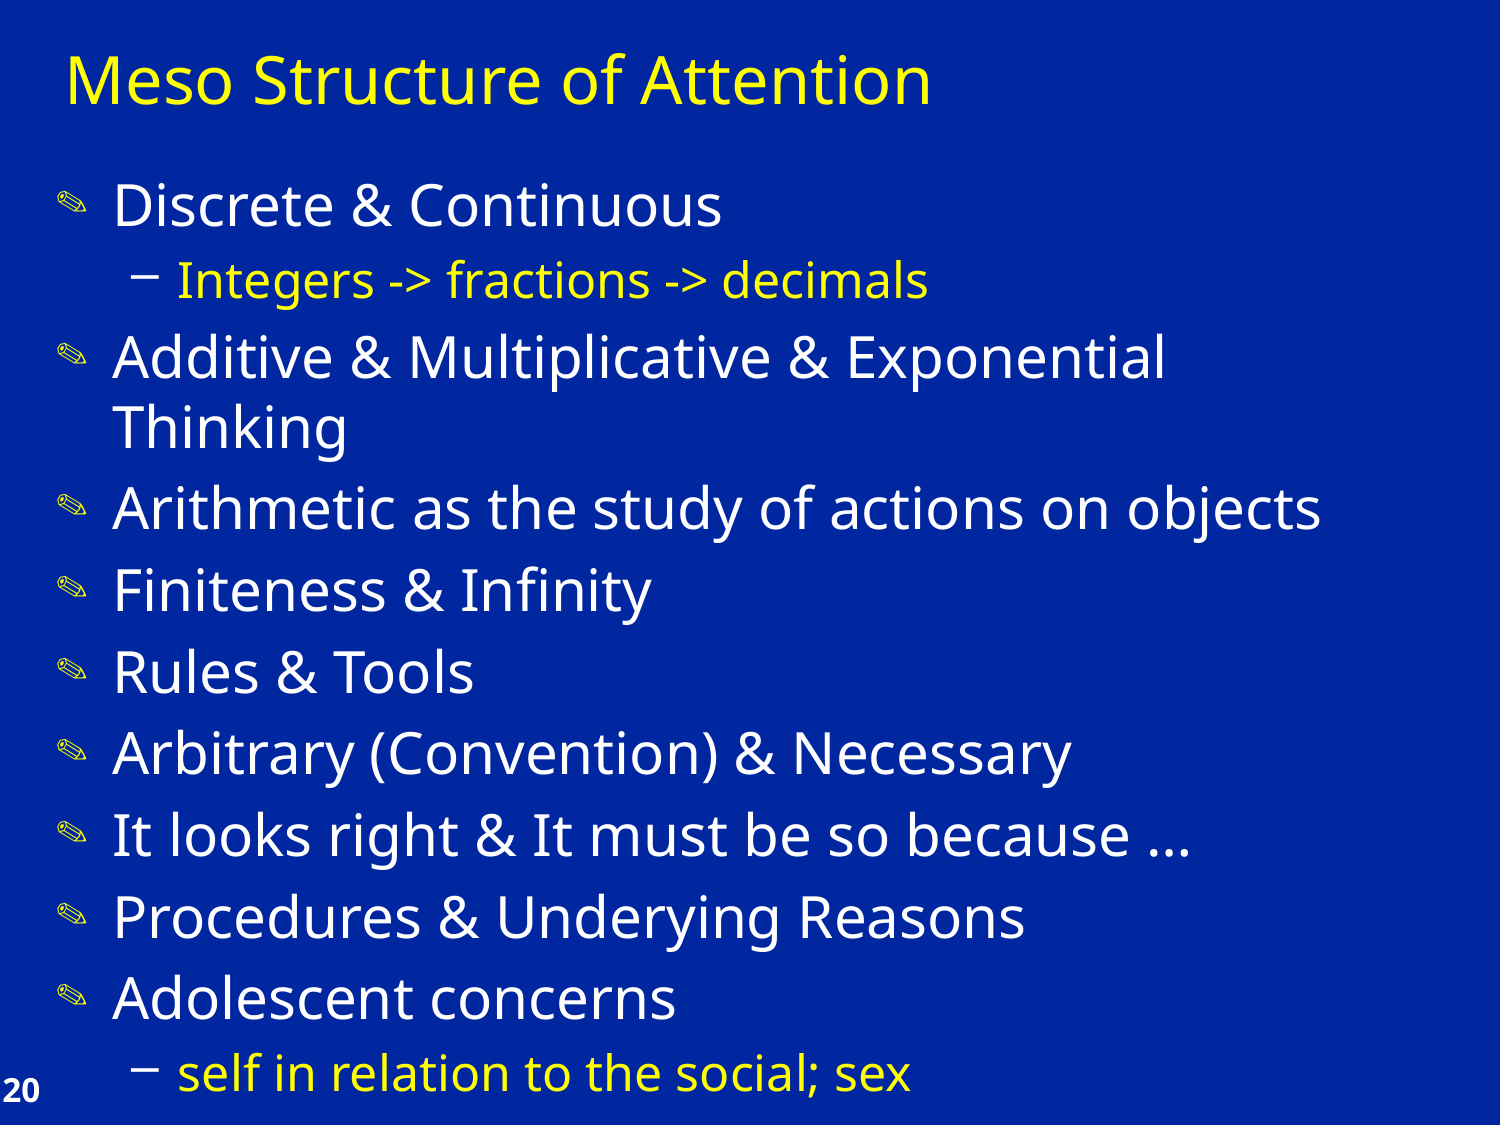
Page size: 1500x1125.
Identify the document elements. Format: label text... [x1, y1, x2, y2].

list Discrete & Continuous Integers -> fractions -> decimals Additive & Multiplicative & Exponential Thinking Arithmetic as the study of actions on objects Finiteness & Infinity Rules & Tools Arbitrary (Convention) & Necessary It looks right & It must be so because … Procedures & Underying Reasons Adolescent concerns self in relation to the social; sex [40, 160, 1419, 1083]
title Meso Structure of Attention [49, 24, 1326, 126]
